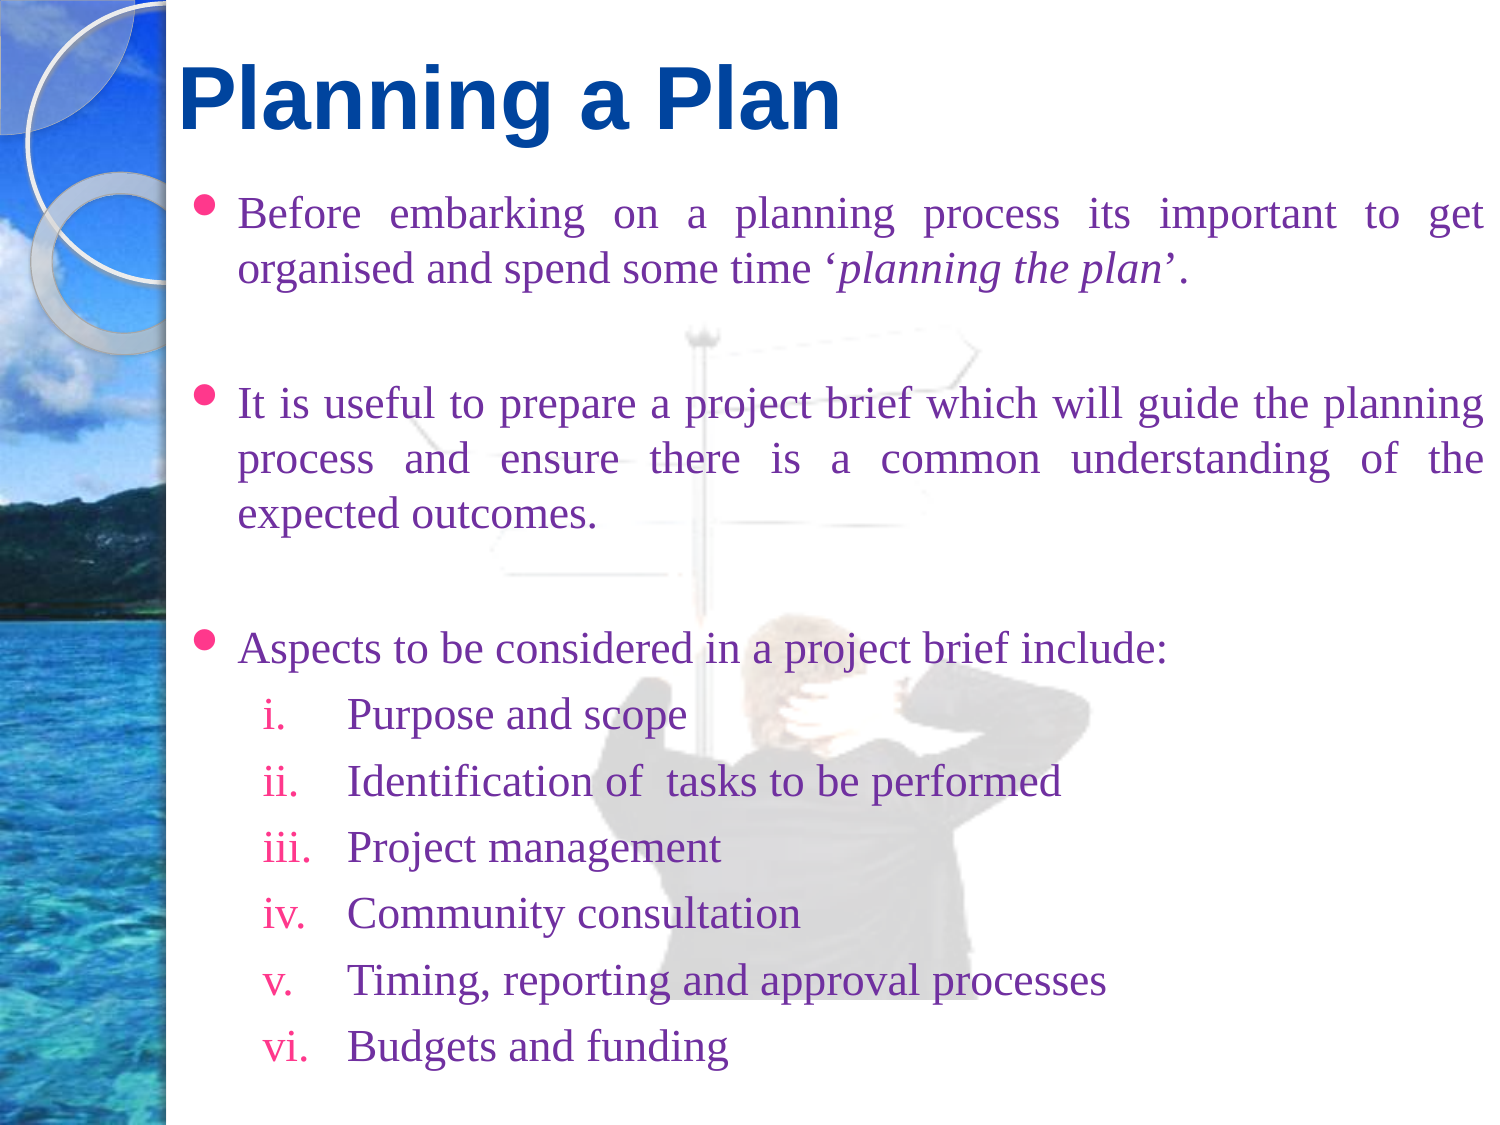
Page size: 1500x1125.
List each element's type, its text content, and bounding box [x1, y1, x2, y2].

picture [0, 134, 166, 1125]
picture [53, 240, 160, 332]
list Before embarking on a planning process its important to get organised and spend some time ‘planning the plan’. It is useful to prepare a project brief which will guide the planning process and ensure there is a common understanding of the expected outcomes. Aspects to be considered in a project brief include: Purpose and scope Identification of tasks to be performed Project management Community consultation Timing, reporting and approval processes Budgets and funding [162, 174, 1500, 963]
title Planning a Plan [162, 0, 1393, 188]
picture [62, 195, 160, 280]
picture [387, 274, 1130, 1001]
picture [32, 13, 160, 207]
picture [136, 0, 162, 4]
